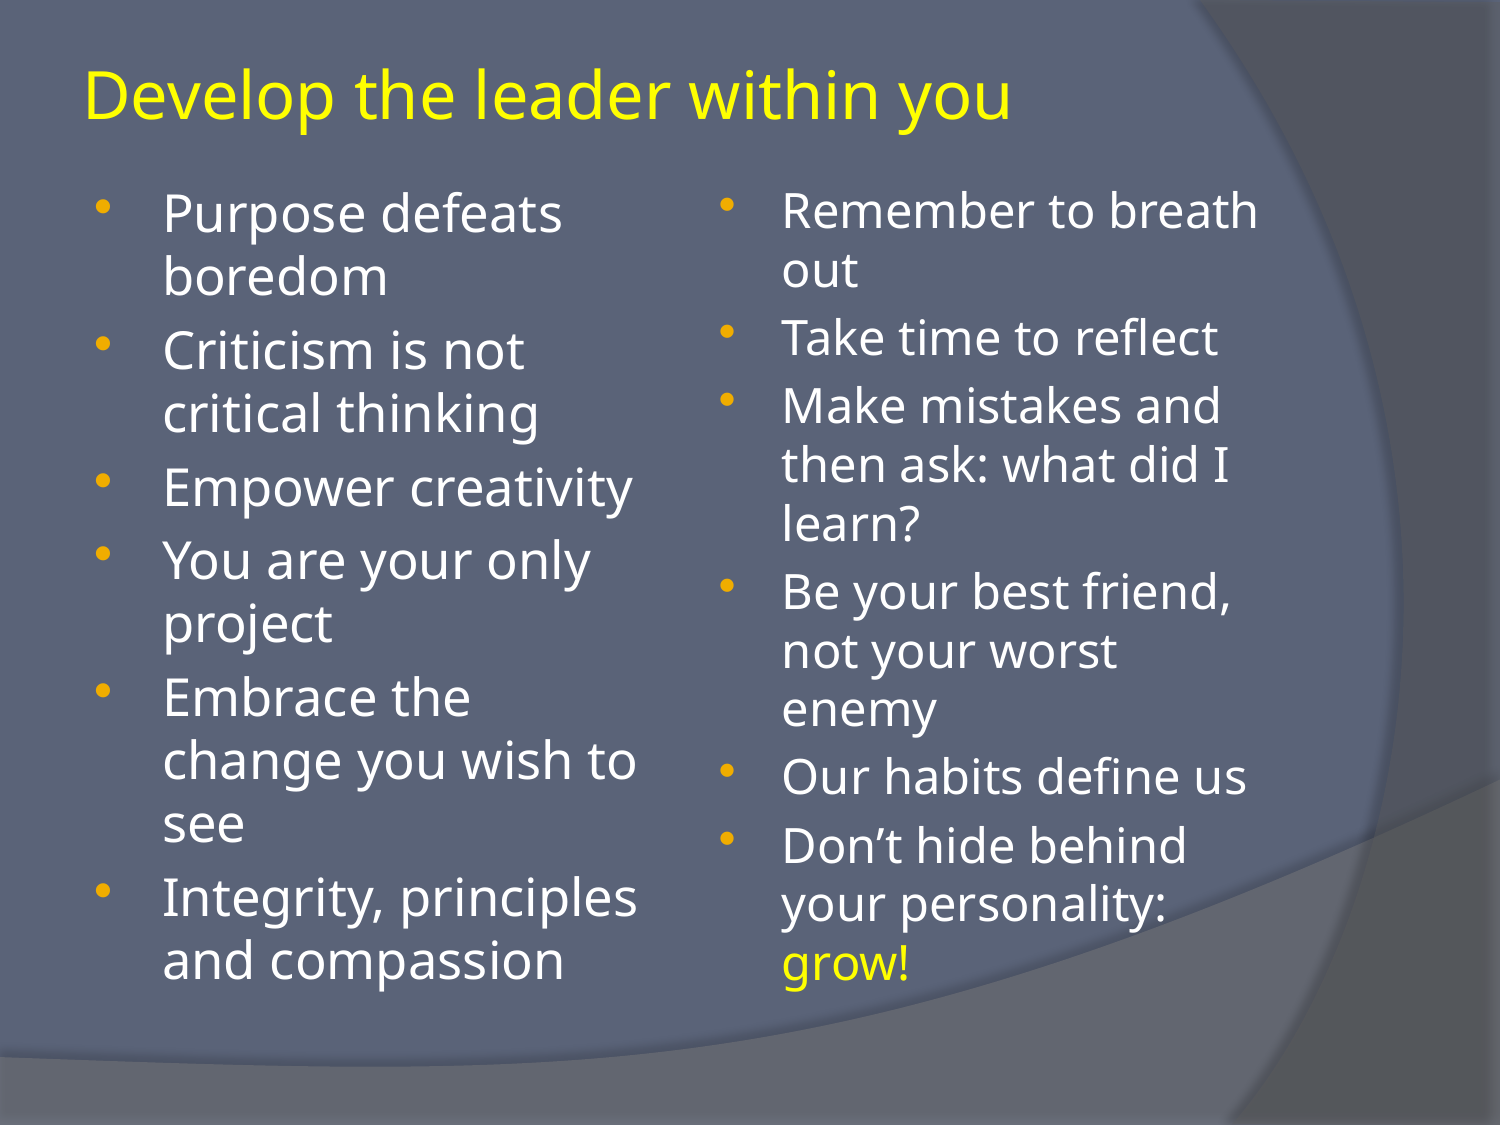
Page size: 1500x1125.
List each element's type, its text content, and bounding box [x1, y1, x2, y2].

list Purpose defeats boredom Criticism is not critical thinking Empower creativity You are your only project Embrace the change you wish to see Integrity, principles and compassion [75, 172, 675, 1005]
list Remember to breath out Take time to reflect Make mistakes and then ask: what did I learn? Be your best friend, not your worst enemy Our habits define us Don’t hide behind your personality: grow! [699, 172, 1300, 1005]
title Develop the leader within you [75, 45, 1300, 233]
